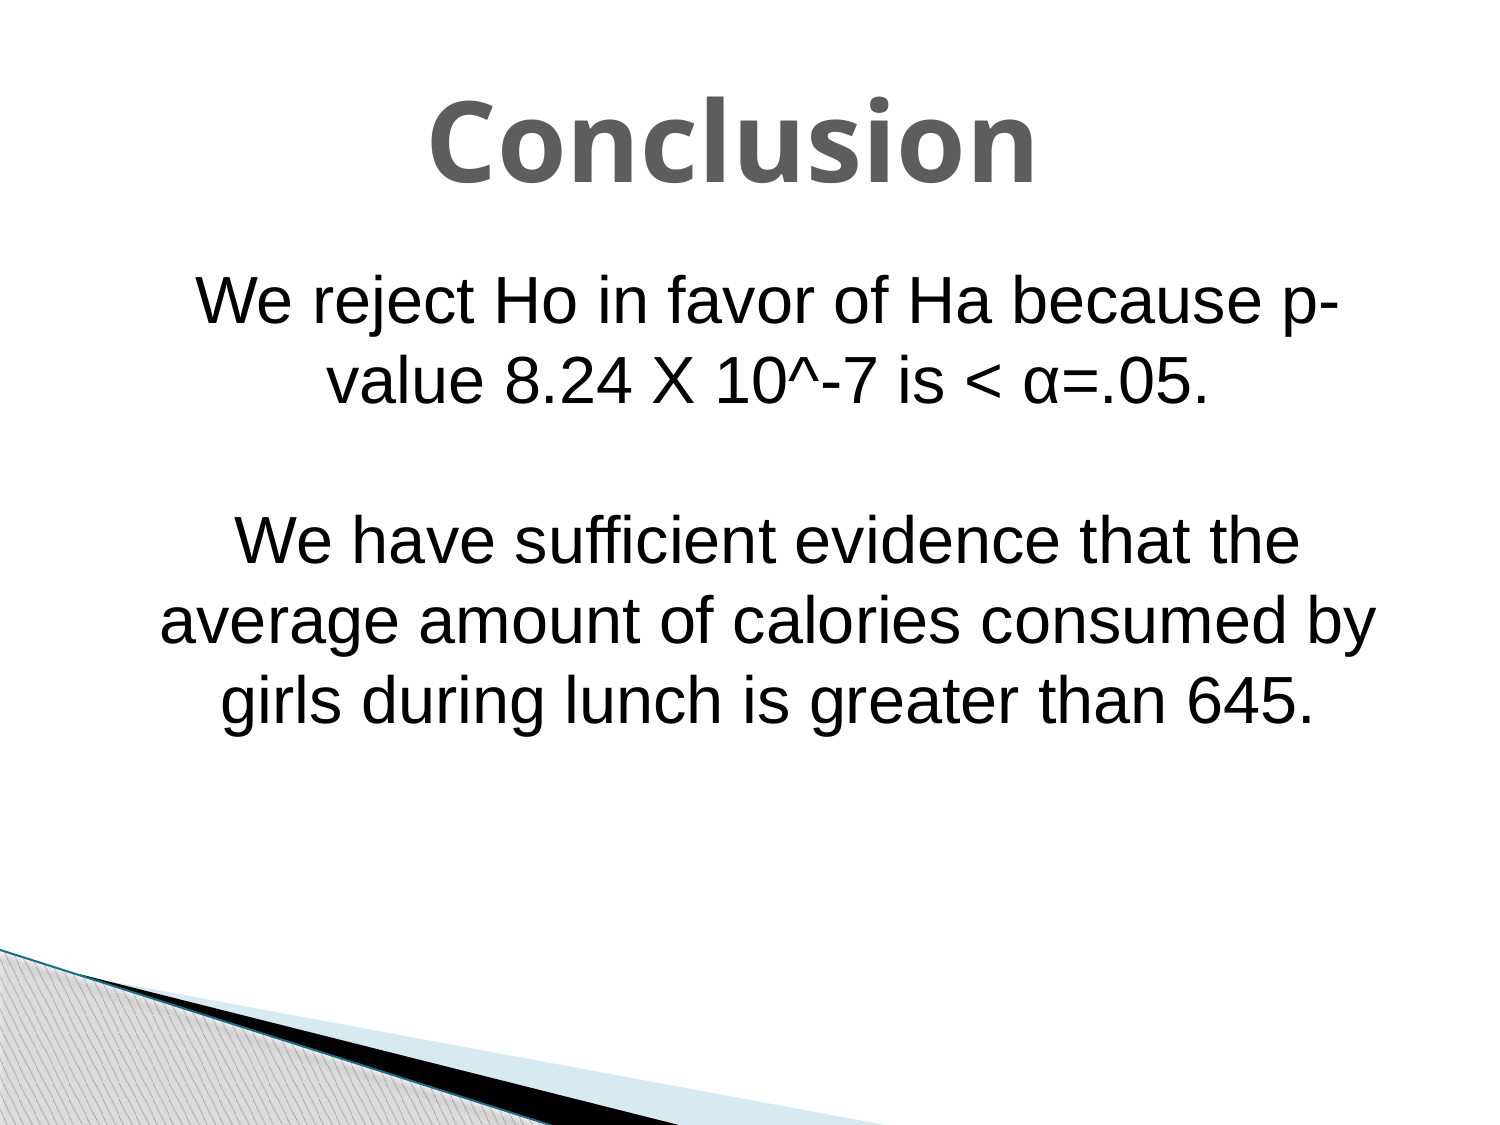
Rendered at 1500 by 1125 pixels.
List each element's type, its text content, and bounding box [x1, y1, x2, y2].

text_box Conclusion [410, 62, 1057, 213]
text_box We reject Ho in favor of Ha because p-value 8.24 X 10^-7 is < α=.05. We have sufficient evidence that the average amount of calories consumed by girls during lunch is greater than 645. [124, 249, 1413, 745]
